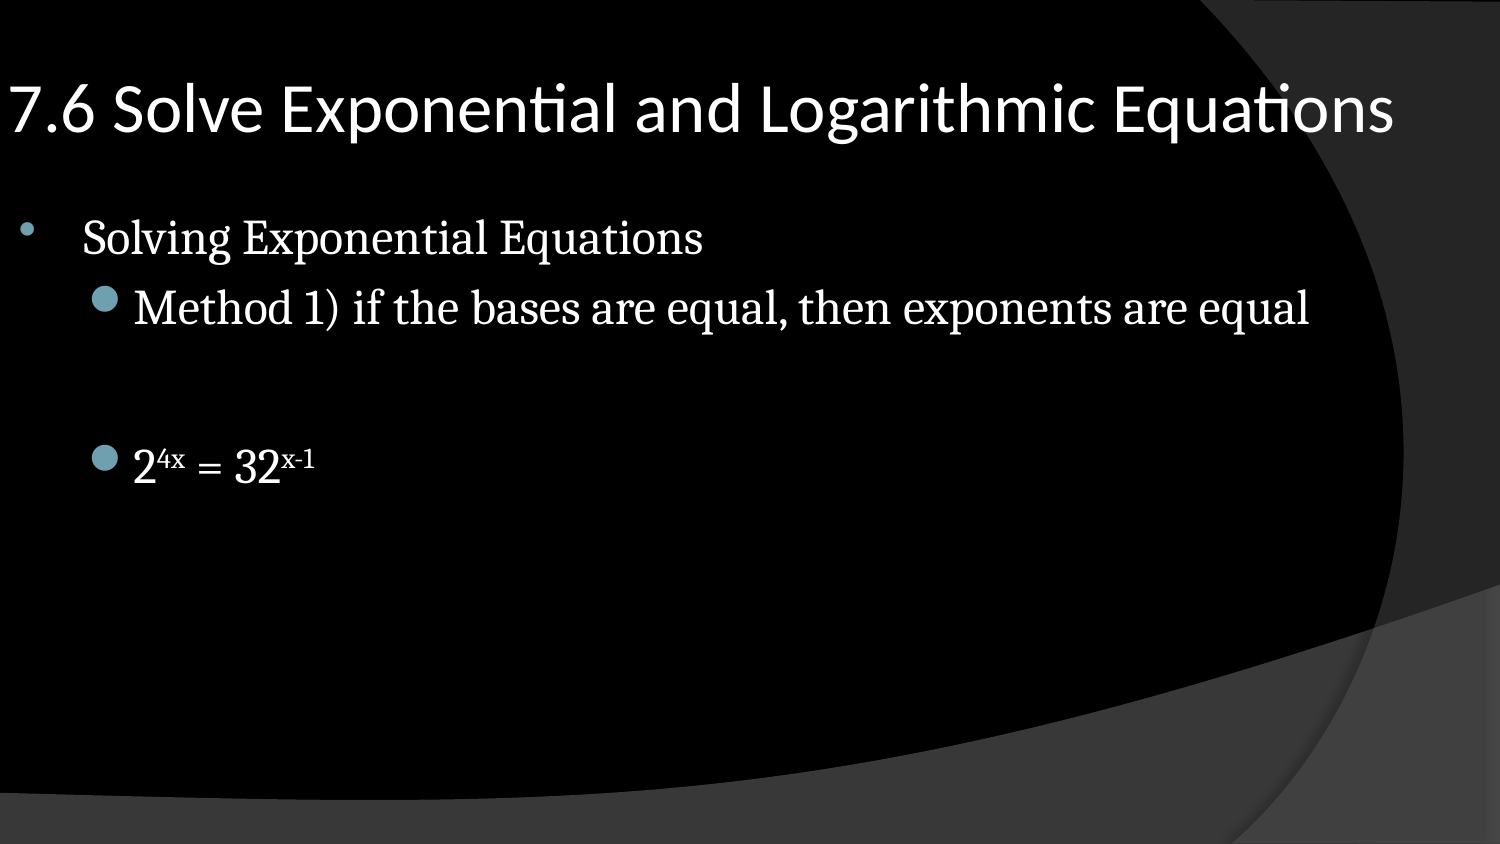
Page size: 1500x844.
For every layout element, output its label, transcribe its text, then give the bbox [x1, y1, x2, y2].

title 7.6 Solve Exponential and Logarithmic Equations [0, 33, 1500, 175]
list Solving Exponential Equations Method 1) if the bases are equal, then exponents are equal 24x = 32x-1 [0, 196, 1500, 754]
